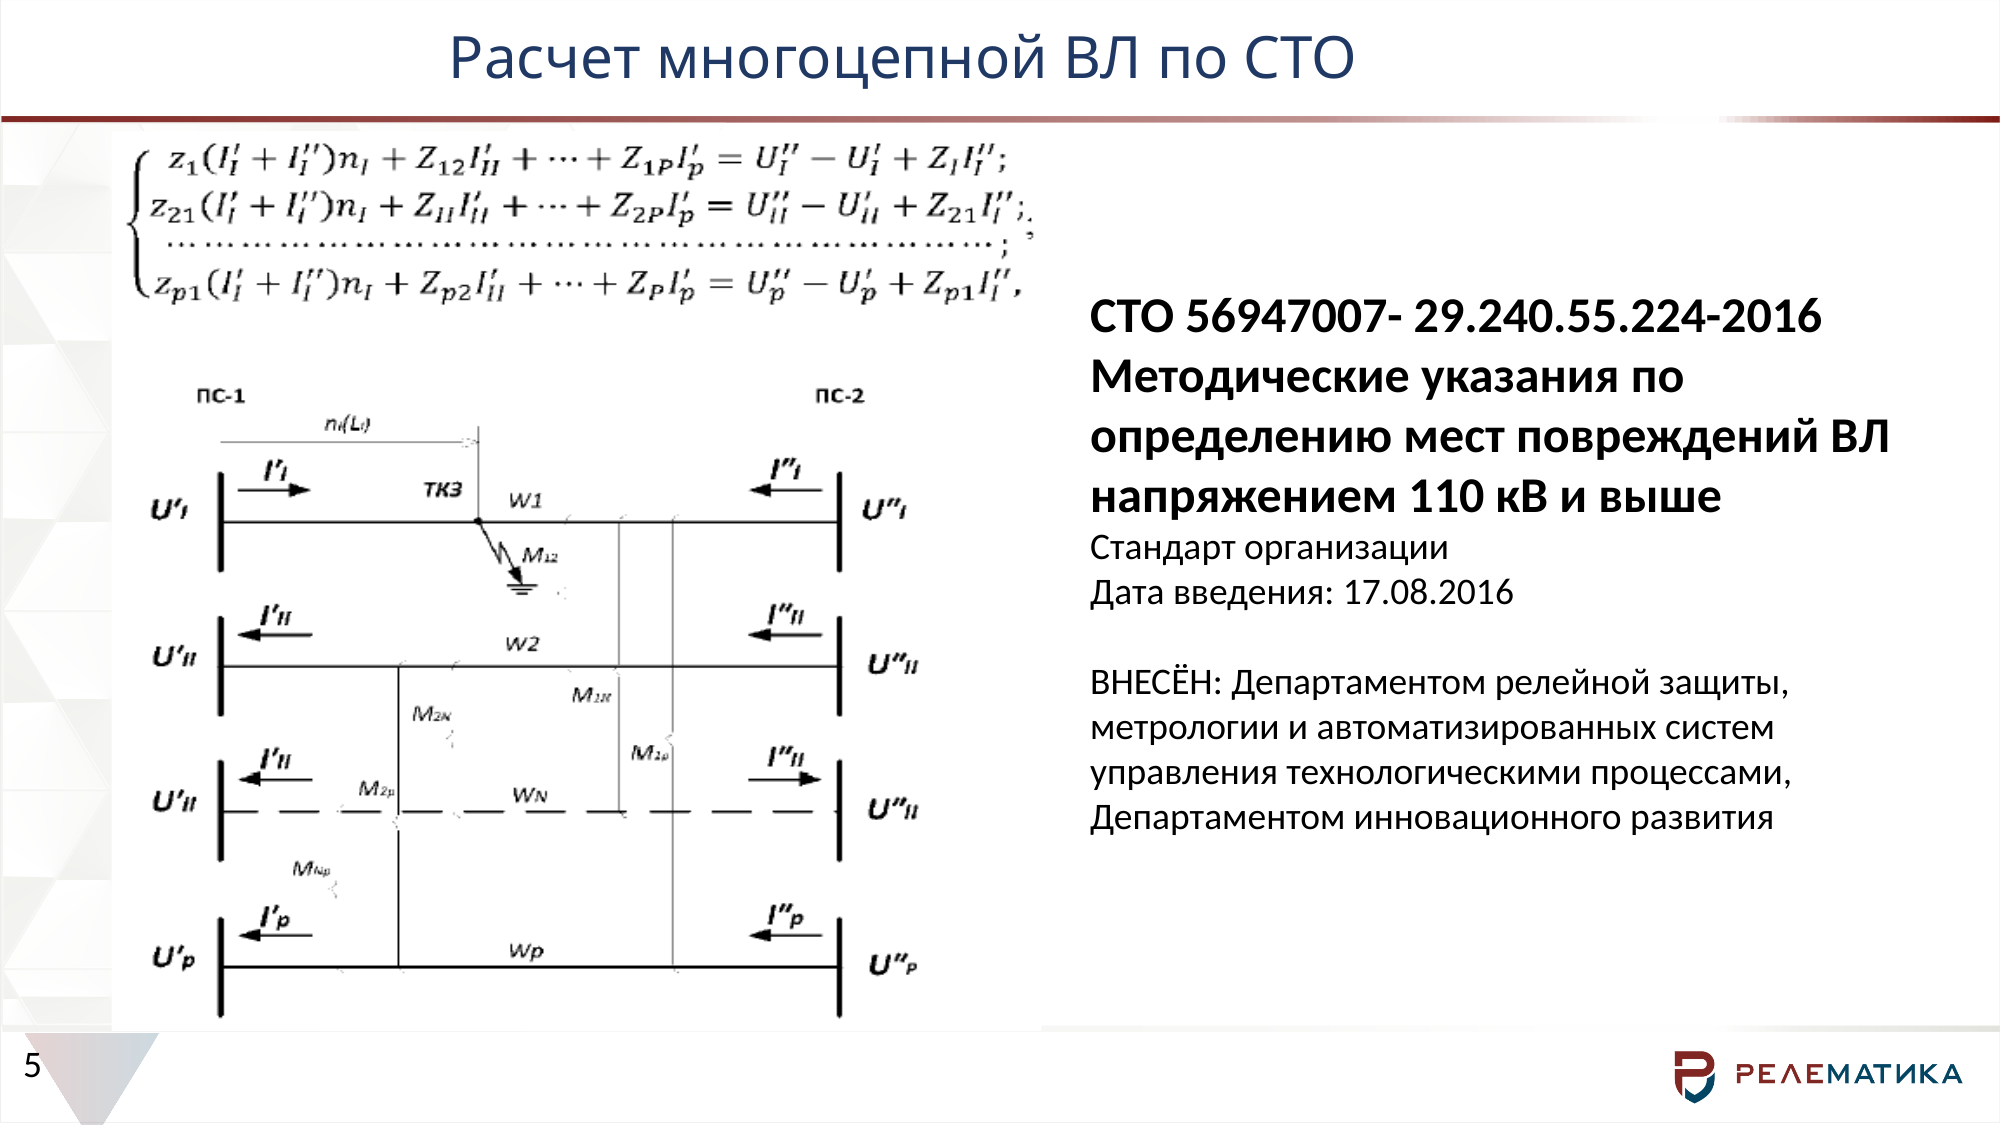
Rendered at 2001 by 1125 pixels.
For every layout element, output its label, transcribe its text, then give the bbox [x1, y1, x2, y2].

text_box СТО 56947007- 29.240.55.224-2016 Методические указания по определению мест повреждений ВЛ напряжением 110 кВ и выше Стандарт организации Дата введения: 17.08.2016 ВНЕСЁН: Департаментом релейной защиты, метрологии и автоматизированных систем управления технологическими процессами, Департаментом инновационного развития [1075, 274, 1946, 845]
title Расчет многоцепной ВЛ по СТО [40, 21, 1766, 102]
picture [0, 0, 2000, 1123]
